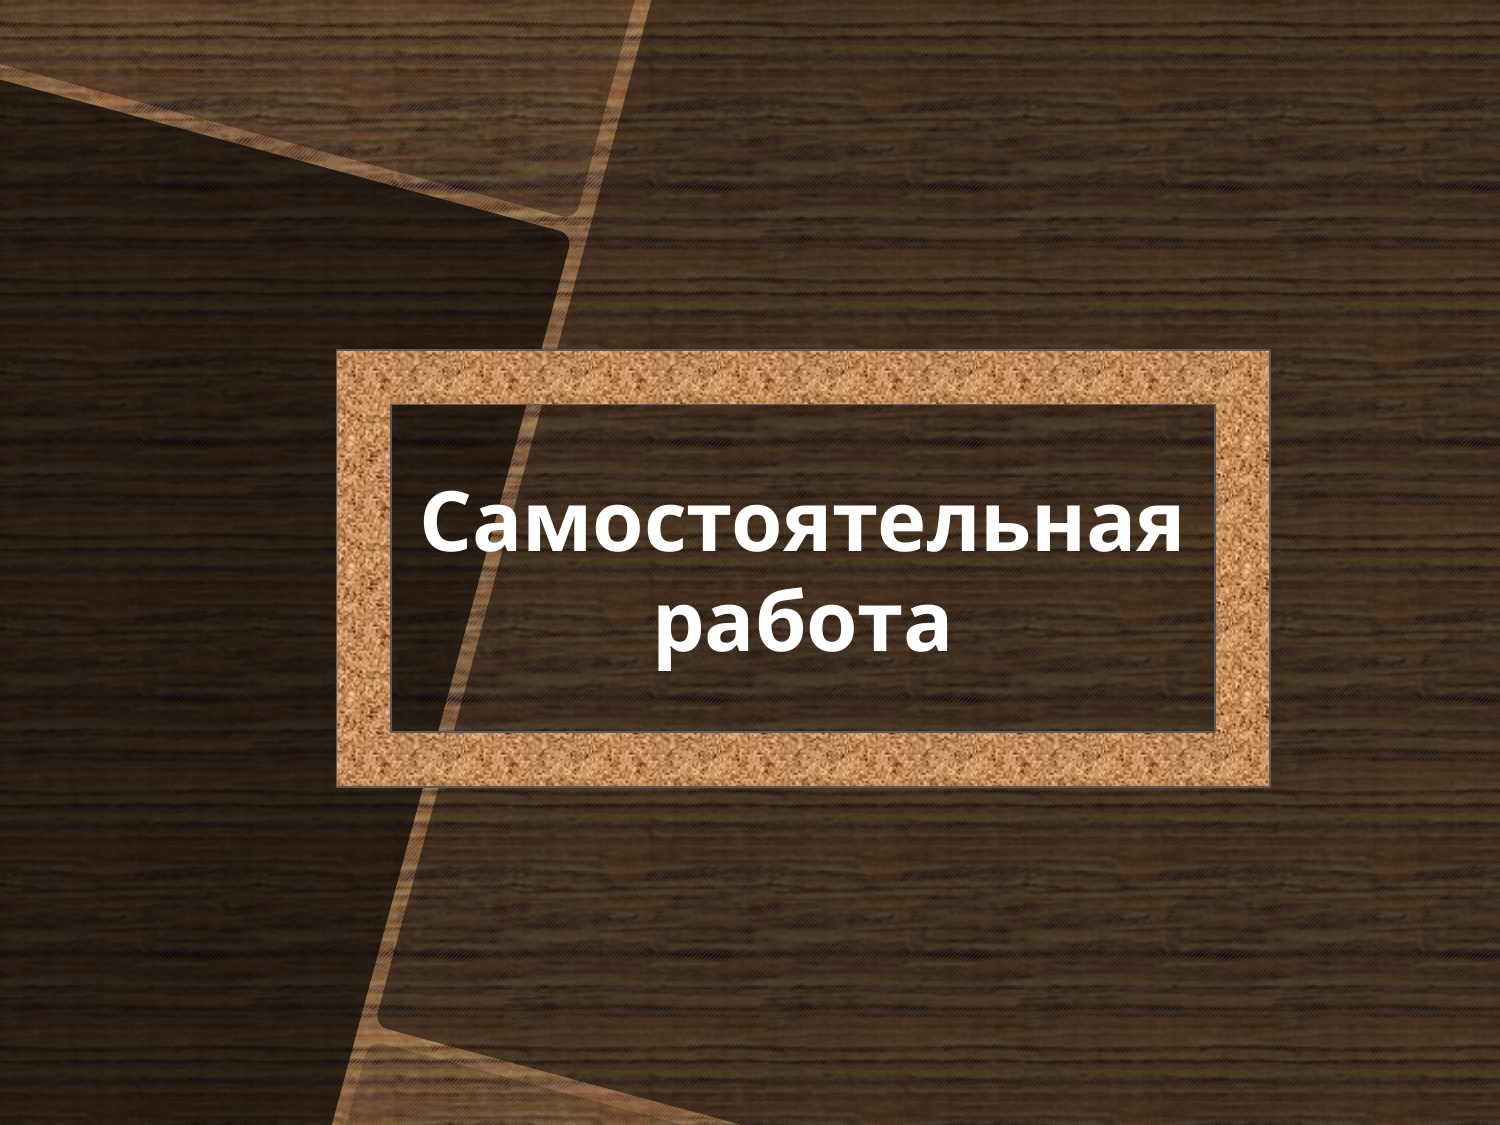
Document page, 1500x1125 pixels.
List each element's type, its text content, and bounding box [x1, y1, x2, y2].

text_box Самостоятельная работа [336, 349, 1271, 788]
